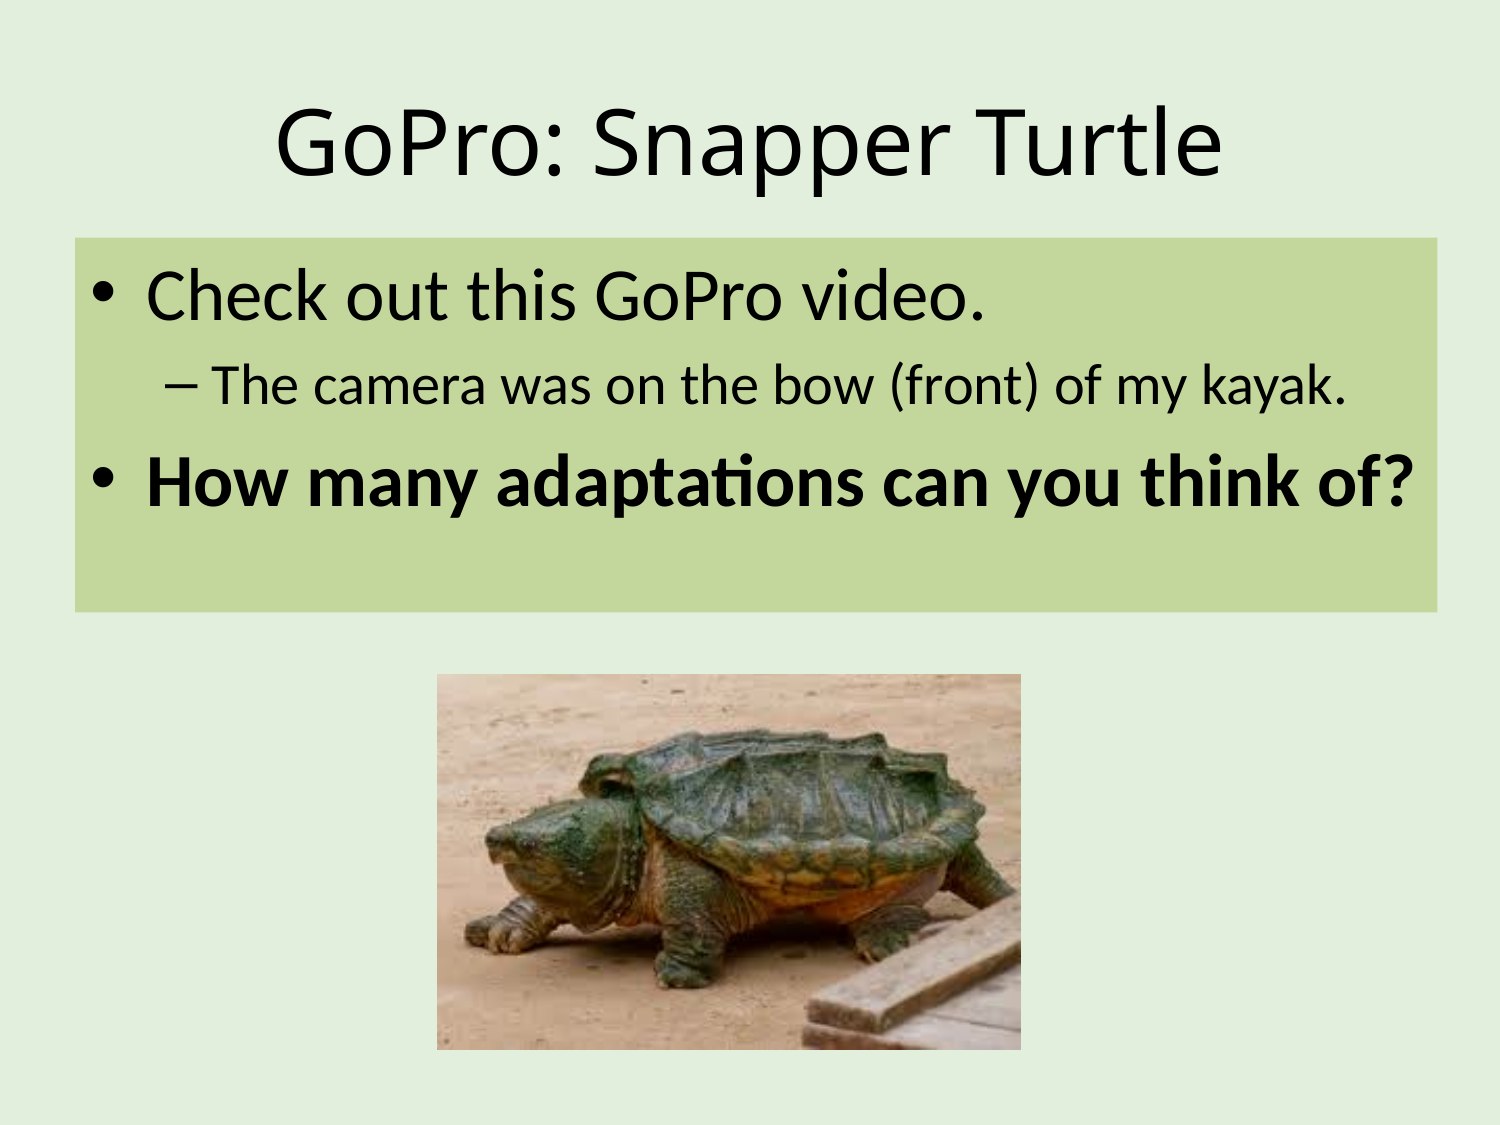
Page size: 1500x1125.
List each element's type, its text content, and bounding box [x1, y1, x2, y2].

picture [437, 674, 1021, 1051]
title GoPro: Snapper Turtle [75, 45, 1425, 233]
list Check out this GoPro video. The camera was on the bow (front) of my kayak. How many adaptations can you think of? [75, 237, 1438, 613]
